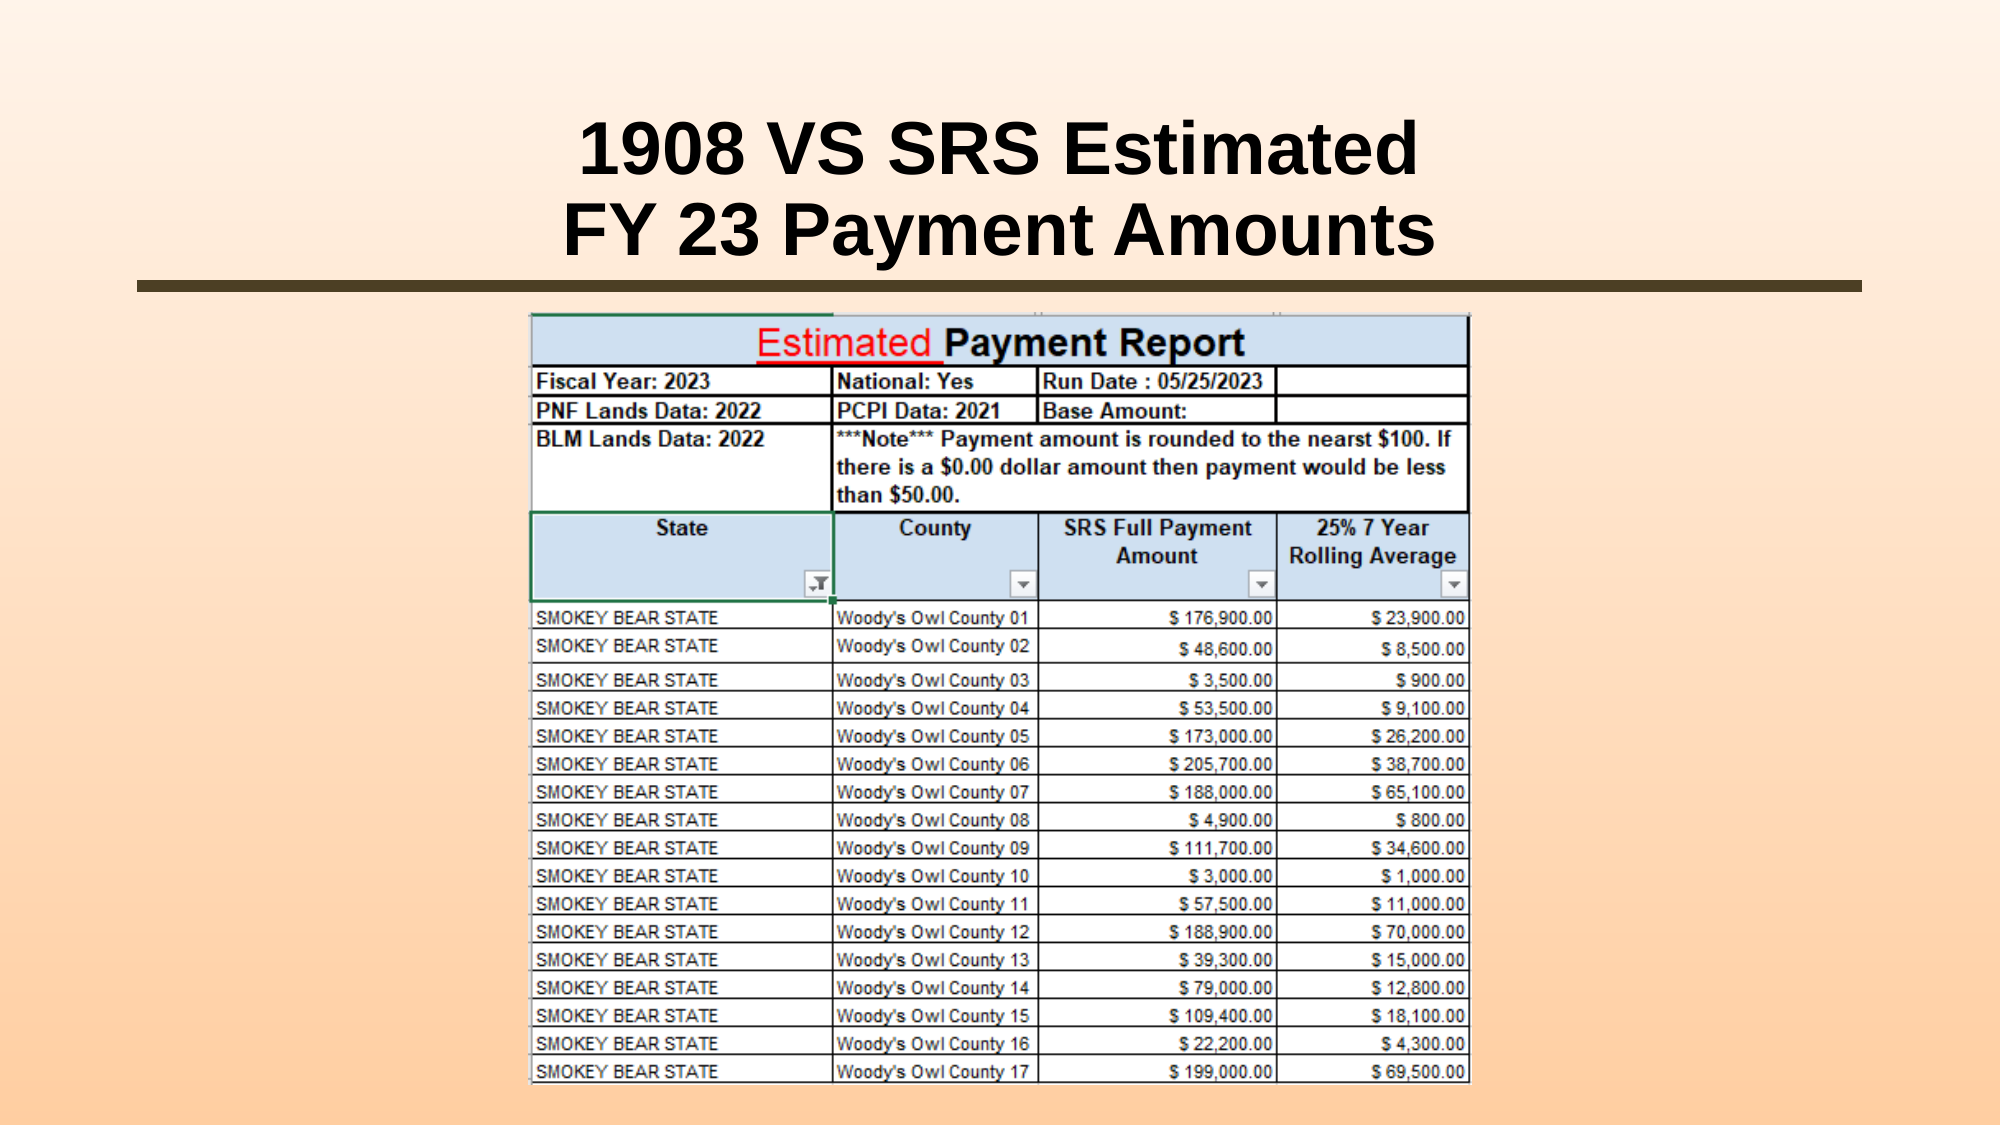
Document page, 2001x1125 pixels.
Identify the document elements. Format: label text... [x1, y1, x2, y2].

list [528, 312, 1472, 1085]
title 1908 VS SRS Estimated FY 23 Payment Amounts [137, 102, 1863, 262]
